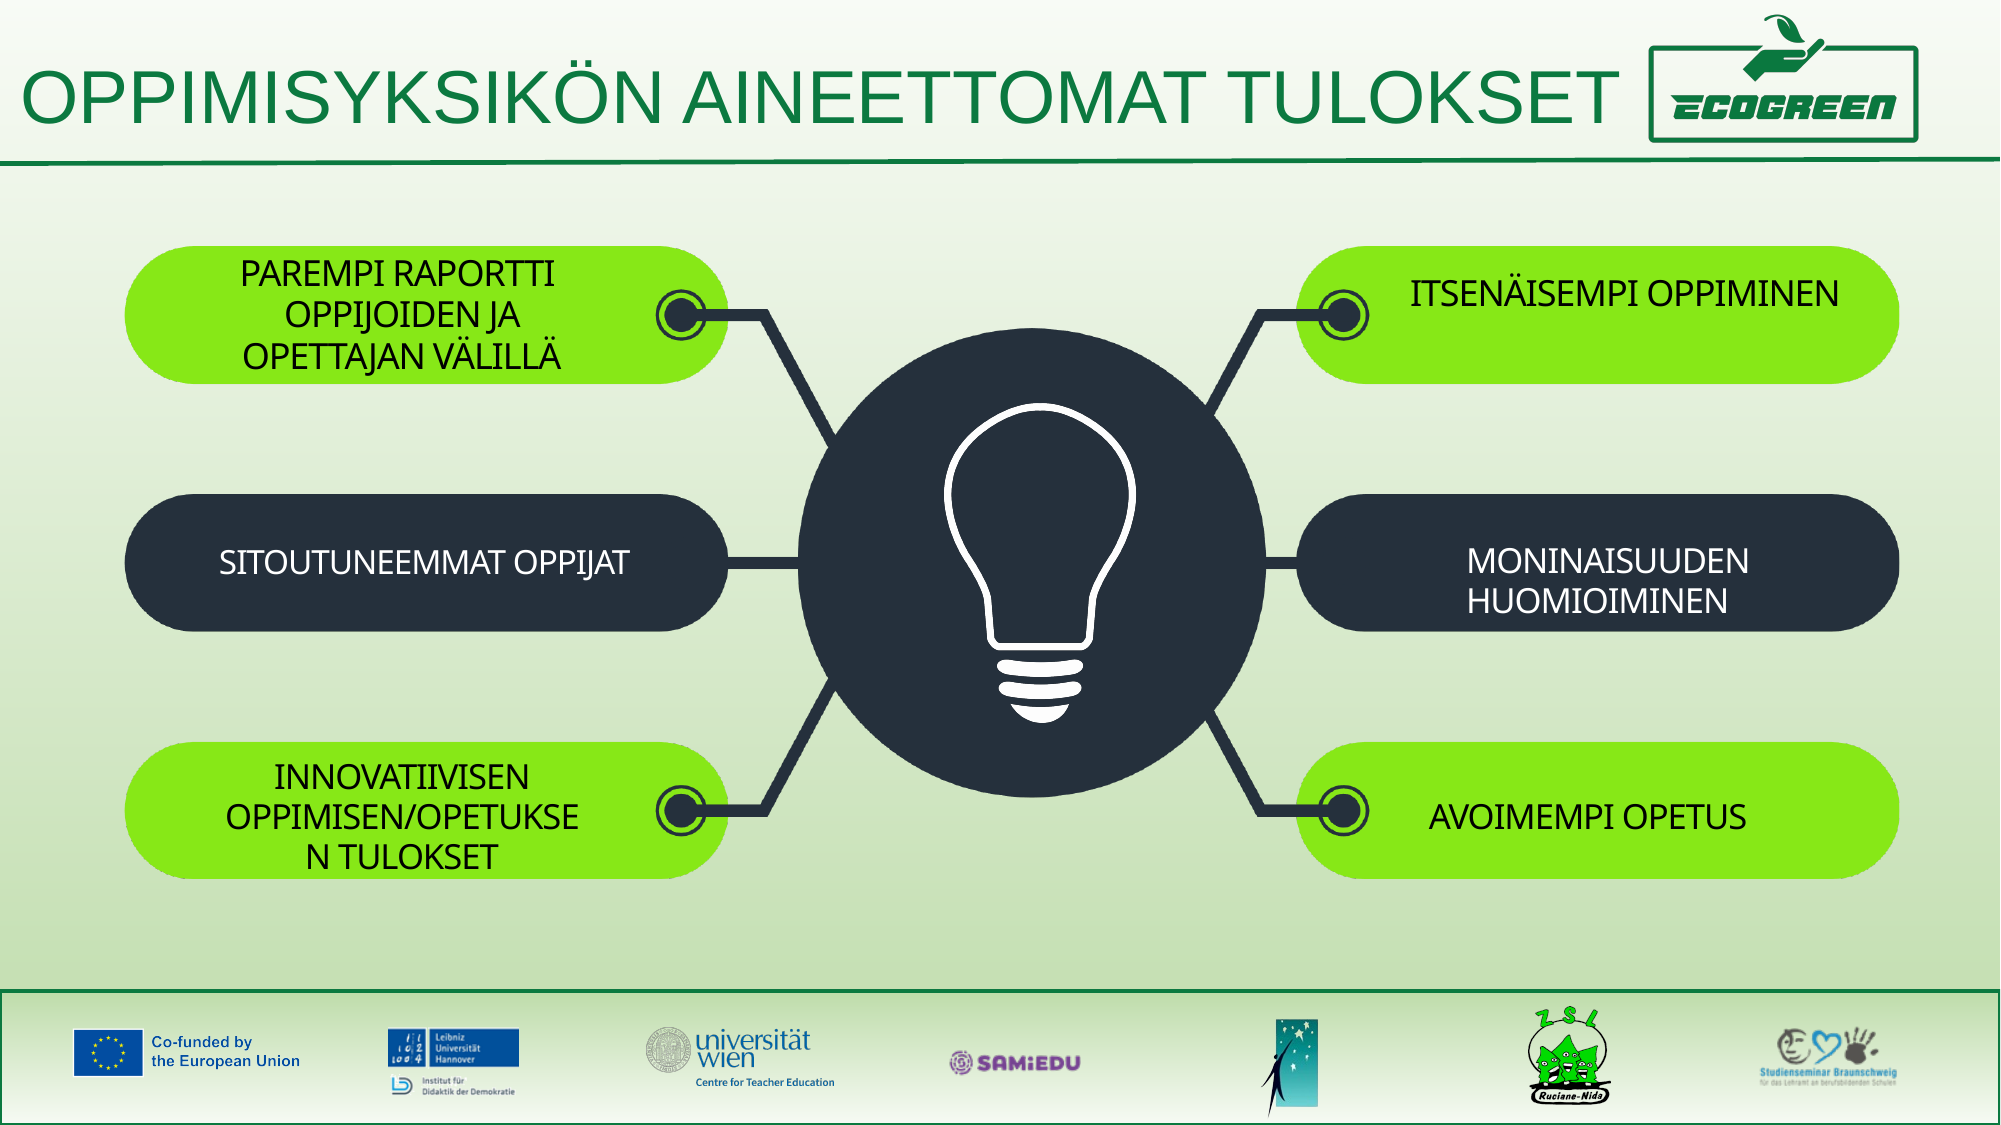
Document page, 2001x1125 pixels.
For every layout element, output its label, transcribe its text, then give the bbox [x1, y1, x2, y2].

picture [646, 1027, 834, 1086]
picture [388, 1022, 519, 1103]
picture [945, 1047, 1087, 1079]
picture [71, 1027, 317, 1079]
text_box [124, 246, 1900, 879]
picture [1755, 1022, 1902, 1091]
text_box OPPIMISYKSIKÖN AINEETTOMAT TULOKSET [0, 58, 1718, 139]
picture [1259, 1018, 1330, 1125]
picture [1528, 1006, 1611, 1105]
picture [1639, 0, 1928, 157]
